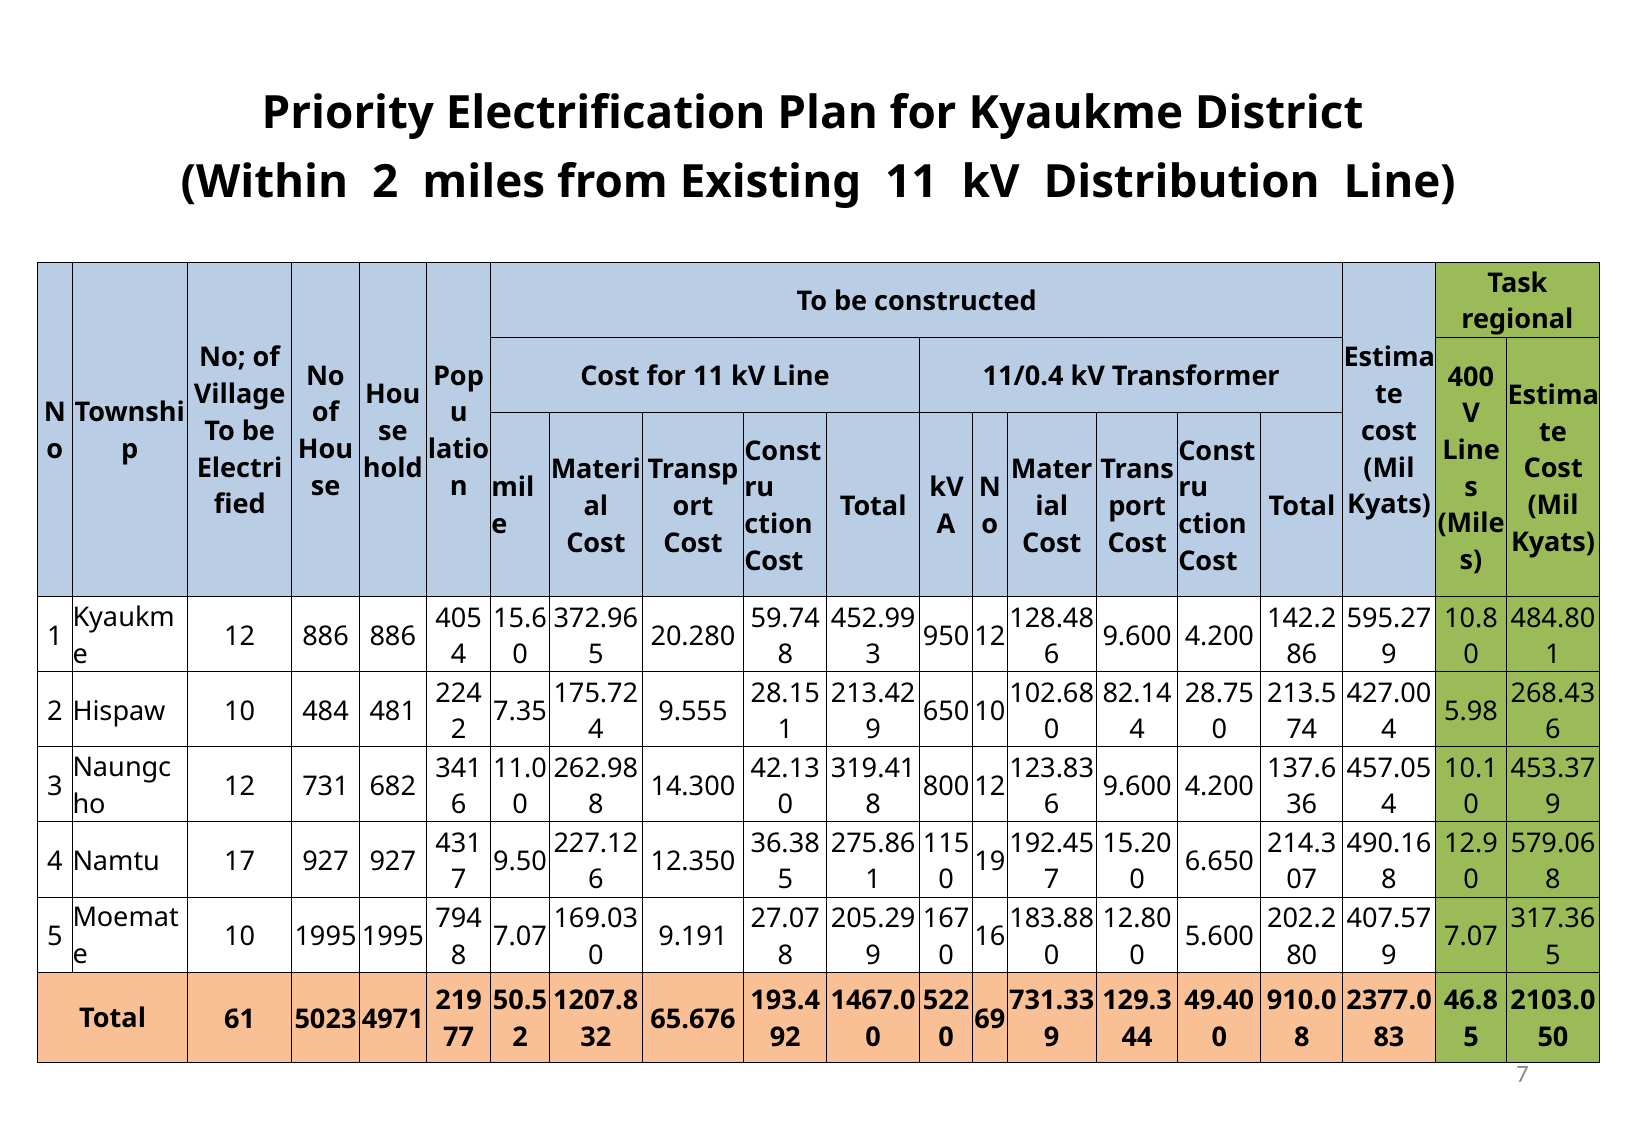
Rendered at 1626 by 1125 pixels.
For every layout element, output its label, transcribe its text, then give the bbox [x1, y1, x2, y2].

table_cell 6.650 [1178, 822, 1260, 897]
table_cell Naungcho [73, 747, 187, 821]
table_cell 3 [38, 747, 72, 821]
title Priority Electrification Plan for Kyaukme District (Within 2 miles from Existing 11 kV Distribution Line) [81, 75, 1544, 200]
table_cell 319.418 [827, 747, 919, 821]
table_cell 12 [973, 597, 1007, 671]
table_header No [38, 263, 72, 596]
table_cell 7.35 [491, 672, 549, 746]
table_cell 481 [360, 672, 426, 746]
table_cell 10.10 [1436, 747, 1506, 821]
table_cell 82.144 [1097, 672, 1177, 746]
table_cell 192.457 [1008, 822, 1096, 897]
table_cell 2242 [427, 672, 490, 746]
table_cell 9.600 [1097, 597, 1177, 671]
table_cell No [973, 413, 1007, 596]
table_cell 800 [920, 747, 972, 821]
table_cell 910.08 [1261, 973, 1342, 1042]
table_cell 16 [973, 898, 1007, 972]
table_cell 15.200 [1097, 822, 1177, 897]
table_cell 650 [920, 672, 972, 746]
table_cell 268.436 [1507, 672, 1599, 746]
table_cell 12.800 [1097, 898, 1177, 972]
table_cell 407.579 [1343, 898, 1435, 972]
table_cell 886 [292, 597, 359, 671]
table_cell 175.724 [550, 672, 642, 746]
table_cell 427.004 [1343, 672, 1435, 746]
table_cell 227.126 [550, 822, 642, 897]
table_cell 12 [973, 747, 1007, 821]
table_cell 372.965 [550, 597, 642, 671]
table_cell 128.486 [1008, 597, 1096, 671]
table_cell 202.280 [1261, 898, 1342, 972]
slide_number 7 [1164, 1042, 1544, 1103]
table_cell 1 [38, 597, 72, 671]
table_cell 484 [292, 672, 359, 746]
table_cell 7.07 [491, 898, 549, 972]
table_cell Hispaw [73, 672, 187, 746]
table_cell 9.50 [491, 822, 549, 897]
table_cell 484.801 [1507, 597, 1599, 671]
table_cell 5 [38, 898, 72, 972]
table_cell Trans port Cost [1097, 413, 1177, 596]
table_cell 10 [188, 898, 291, 972]
table_cell 11.00 [491, 747, 549, 821]
table_cell 12 [188, 747, 291, 821]
table_cell 731 [292, 747, 359, 821]
table_cell mile [491, 413, 549, 596]
table_cell 59.748 [744, 597, 826, 671]
table_cell 7.07 [1436, 898, 1506, 972]
table_header Popu lation [427, 263, 490, 596]
table_cell 4.200 [1178, 597, 1260, 671]
table_cell Estimate Cost (Mil Kyats) [1507, 338, 1599, 596]
table_cell 5220 [920, 973, 972, 1062]
table_cell 682 [360, 747, 426, 821]
table_cell 123.836 [1008, 747, 1096, 821]
table_cell 12 [188, 597, 291, 671]
table_cell 7948 [427, 898, 490, 972]
table_cell 205.299 [827, 898, 919, 972]
table_cell 20.280 [643, 597, 743, 671]
table_cell 1467.00 [827, 973, 919, 1062]
table_cell 1150 [920, 822, 972, 897]
table_cell 10 [973, 672, 1007, 746]
table_cell 65.676 [643, 973, 743, 1062]
table_header To be constructed [491, 263, 1342, 337]
table_cell 61 [188, 973, 291, 1062]
table_cell 579.068 [1507, 822, 1599, 897]
table_header No; of Village To be Electrified [188, 263, 291, 596]
table_cell 2103.050 [1507, 973, 1599, 1062]
table_cell 12.90 [1436, 822, 1506, 897]
table_cell Total [827, 413, 919, 596]
table_cell 731.339 [1008, 973, 1096, 1062]
table_cell 927 [292, 822, 359, 897]
table_cell Total [1261, 413, 1342, 596]
table_cell 213.429 [827, 672, 919, 746]
table_cell 46.85 [1436, 973, 1506, 1042]
table_cell 14.300 [643, 747, 743, 821]
table_cell 1995 [292, 898, 359, 972]
table_cell 169.030 [550, 898, 642, 972]
table_cell 4.200 [1178, 747, 1260, 821]
table_cell 4317 [427, 822, 490, 897]
table_cell 9.191 [643, 898, 743, 972]
table_cell Total [38, 973, 187, 1062]
table_cell 2377.083 [1343, 973, 1435, 1042]
table_cell 214.307 [1261, 822, 1342, 897]
table_header No of House [292, 263, 359, 596]
table_cell 927 [360, 822, 426, 897]
table_cell 21977 [427, 973, 490, 1062]
table_cell 5.98 [1436, 672, 1506, 746]
table_cell 262.988 [550, 747, 642, 821]
table_cell 4054 [427, 597, 490, 671]
table_cell Namtu [73, 822, 187, 897]
table_cell 19 [973, 822, 1007, 897]
table_cell 12.350 [643, 822, 743, 897]
table_cell 183.880 [1008, 898, 1096, 972]
table_cell Moemate [73, 898, 187, 972]
table_cell 137.636 [1261, 747, 1342, 821]
table_cell 28.750 [1178, 672, 1260, 746]
table_header Task regional [1436, 263, 1599, 337]
table_cell 193.492 [744, 973, 826, 1062]
table_cell 49.400 [1178, 973, 1260, 1042]
table_cell 213.574 [1261, 672, 1342, 746]
table_cell 317.365 [1507, 898, 1599, 972]
table_cell 9.600 [1097, 747, 1177, 821]
table_cell 27.078 [744, 898, 826, 972]
table_cell 129.344 [1097, 973, 1177, 1062]
table_cell 102.680 [1008, 672, 1096, 746]
table_cell 490.168 [1343, 822, 1435, 897]
table_cell 4971 [360, 973, 426, 1062]
table_cell 42.130 [744, 747, 826, 821]
table_cell kVA [920, 413, 972, 596]
table_cell 5.600 [1178, 898, 1260, 972]
table_cell 1670 [920, 898, 972, 972]
table_cell 1207.832 [550, 973, 642, 1062]
table_cell Constru ction Cost [1178, 413, 1260, 596]
table_cell 69 [973, 973, 1007, 1062]
table_cell Constru ction Cost [744, 413, 826, 596]
table_cell 2 [38, 672, 72, 746]
table_cell 886 [360, 597, 426, 671]
table_cell 9.555 [643, 672, 743, 746]
table_cell 5023 [292, 973, 359, 1062]
table_cell 15.60 [491, 597, 549, 671]
table_cell 10 [188, 672, 291, 746]
table_header House hold [360, 263, 426, 596]
table_cell Material Cost [1008, 413, 1096, 596]
table_cell 50.52 [491, 973, 549, 1062]
table_cell Transport Cost [643, 413, 743, 596]
table_cell 595.279 [1343, 597, 1435, 671]
table_cell 17 [188, 822, 291, 897]
table_header Estimate cost (Mil Kyats) [1343, 263, 1435, 596]
table_cell Kyaukme [73, 597, 187, 671]
table_cell 275.861 [827, 822, 919, 897]
table_cell 453.379 [1507, 747, 1599, 821]
table_cell 4 [38, 822, 72, 897]
table_cell 452.993 [827, 597, 919, 671]
table_cell 400 V Lines (Miles) [1436, 338, 1506, 596]
table_cell 1995 [360, 898, 426, 972]
table_cell 3416 [427, 747, 490, 821]
table_cell 10.80 [1436, 597, 1506, 671]
table_cell 142.286 [1261, 597, 1342, 671]
table_cell 950 [920, 597, 972, 671]
table_cell 28.151 [744, 672, 826, 746]
table_cell Material Cost [550, 413, 642, 596]
table_cell 457.054 [1343, 747, 1435, 821]
table_cell 11/0.4 kV Transformer [920, 338, 1342, 412]
table_header Township [73, 263, 187, 596]
table_cell 36.385 [744, 822, 826, 897]
table_cell Cost for 11 kV Line [491, 338, 919, 412]
